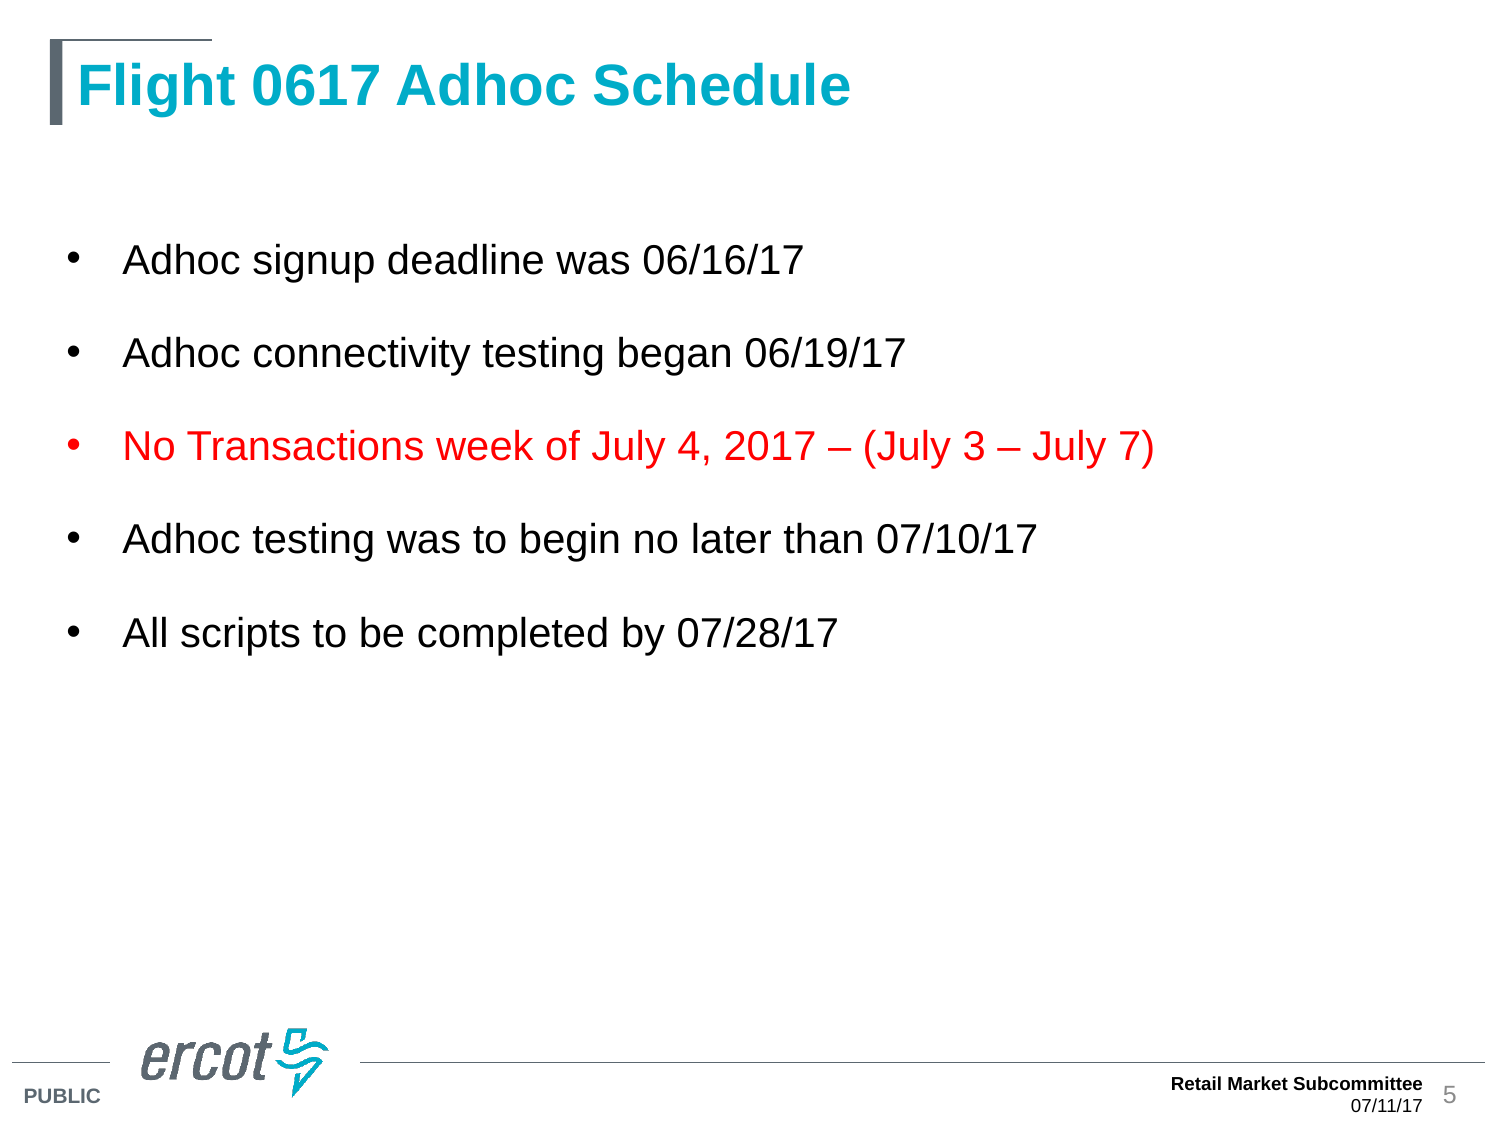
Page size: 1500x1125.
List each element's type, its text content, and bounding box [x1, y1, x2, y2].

text_box Retail Market Subcommittee 07/11/17 [1137, 1064, 1438, 1125]
title Flight 0617 Adhoc Schedule [62, 39, 1450, 200]
picture [137, 1024, 332, 1100]
slide_number 5 [1438, 1076, 1488, 1112]
list Adhoc signup deadline was 06/16/17 Adhoc connectivity testing began 06/19/17 No Transactions week of July 4, 2017 – (July 3 – July 7) Adhoc testing was to begin no later than 07/10/17 All scripts to be completed by 07/28/17 [51, 200, 1452, 1000]
